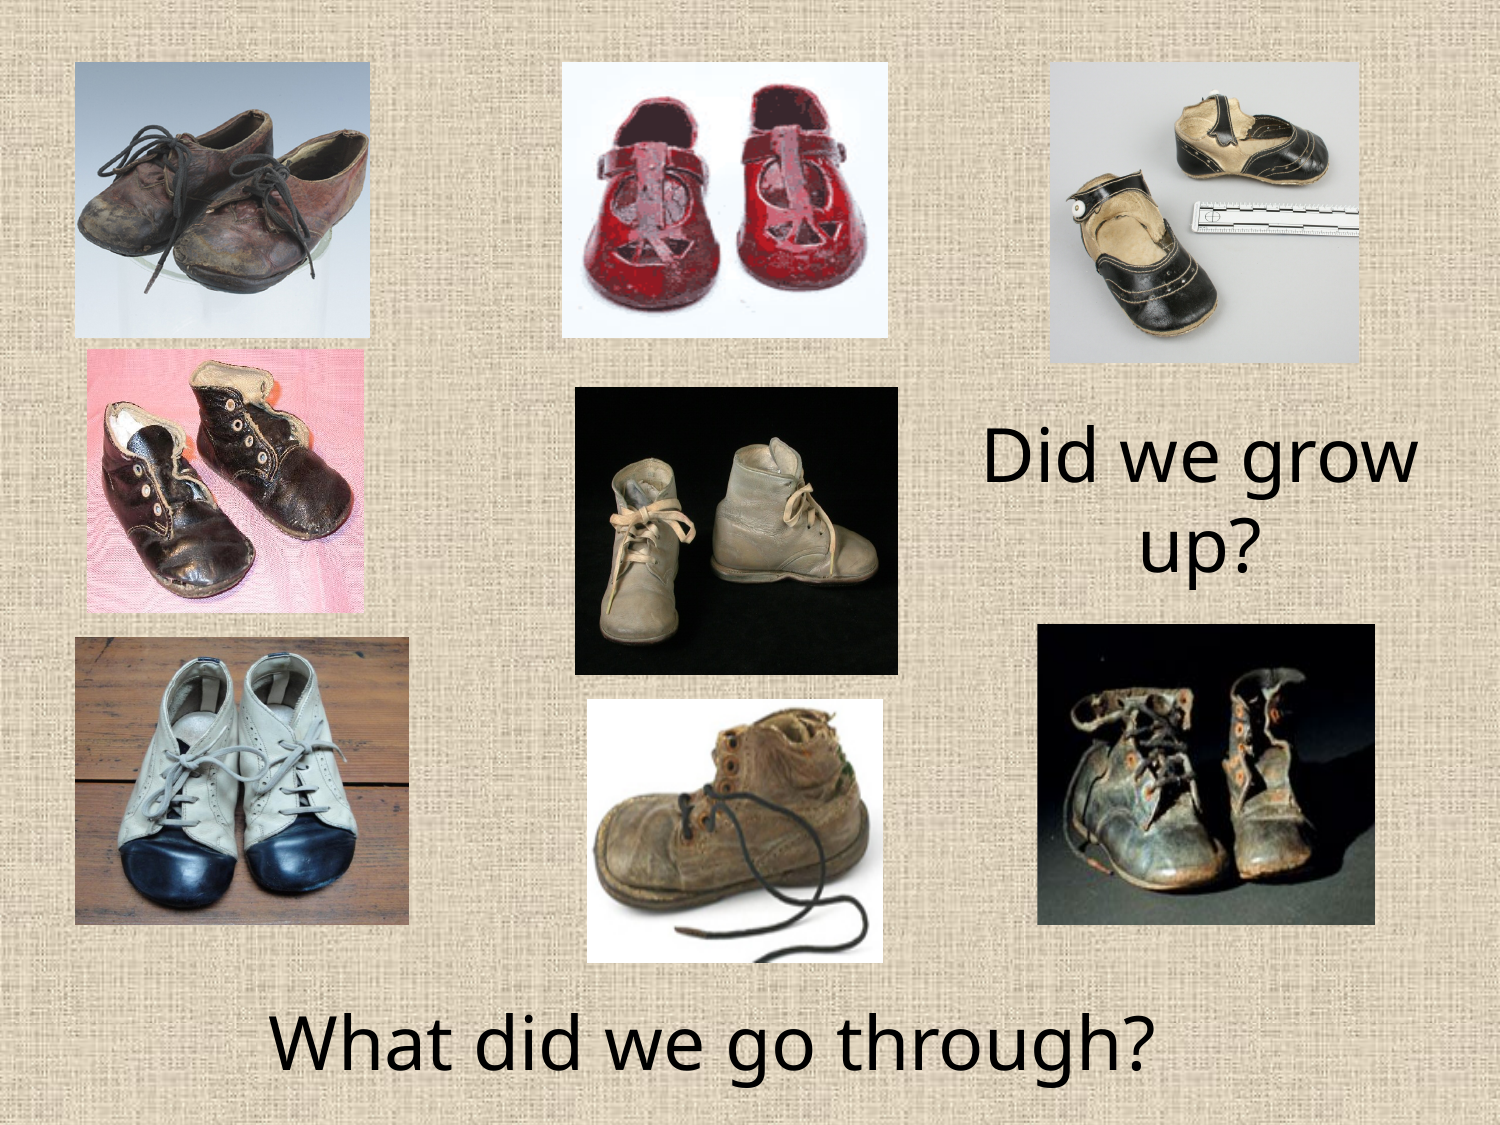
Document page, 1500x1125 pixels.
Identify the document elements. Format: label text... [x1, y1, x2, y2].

picture [0, 0, 1500, 1125]
text_box Did we grow up? [937, 399, 1463, 575]
subtitle What did we go through? [187, 987, 1238, 1075]
